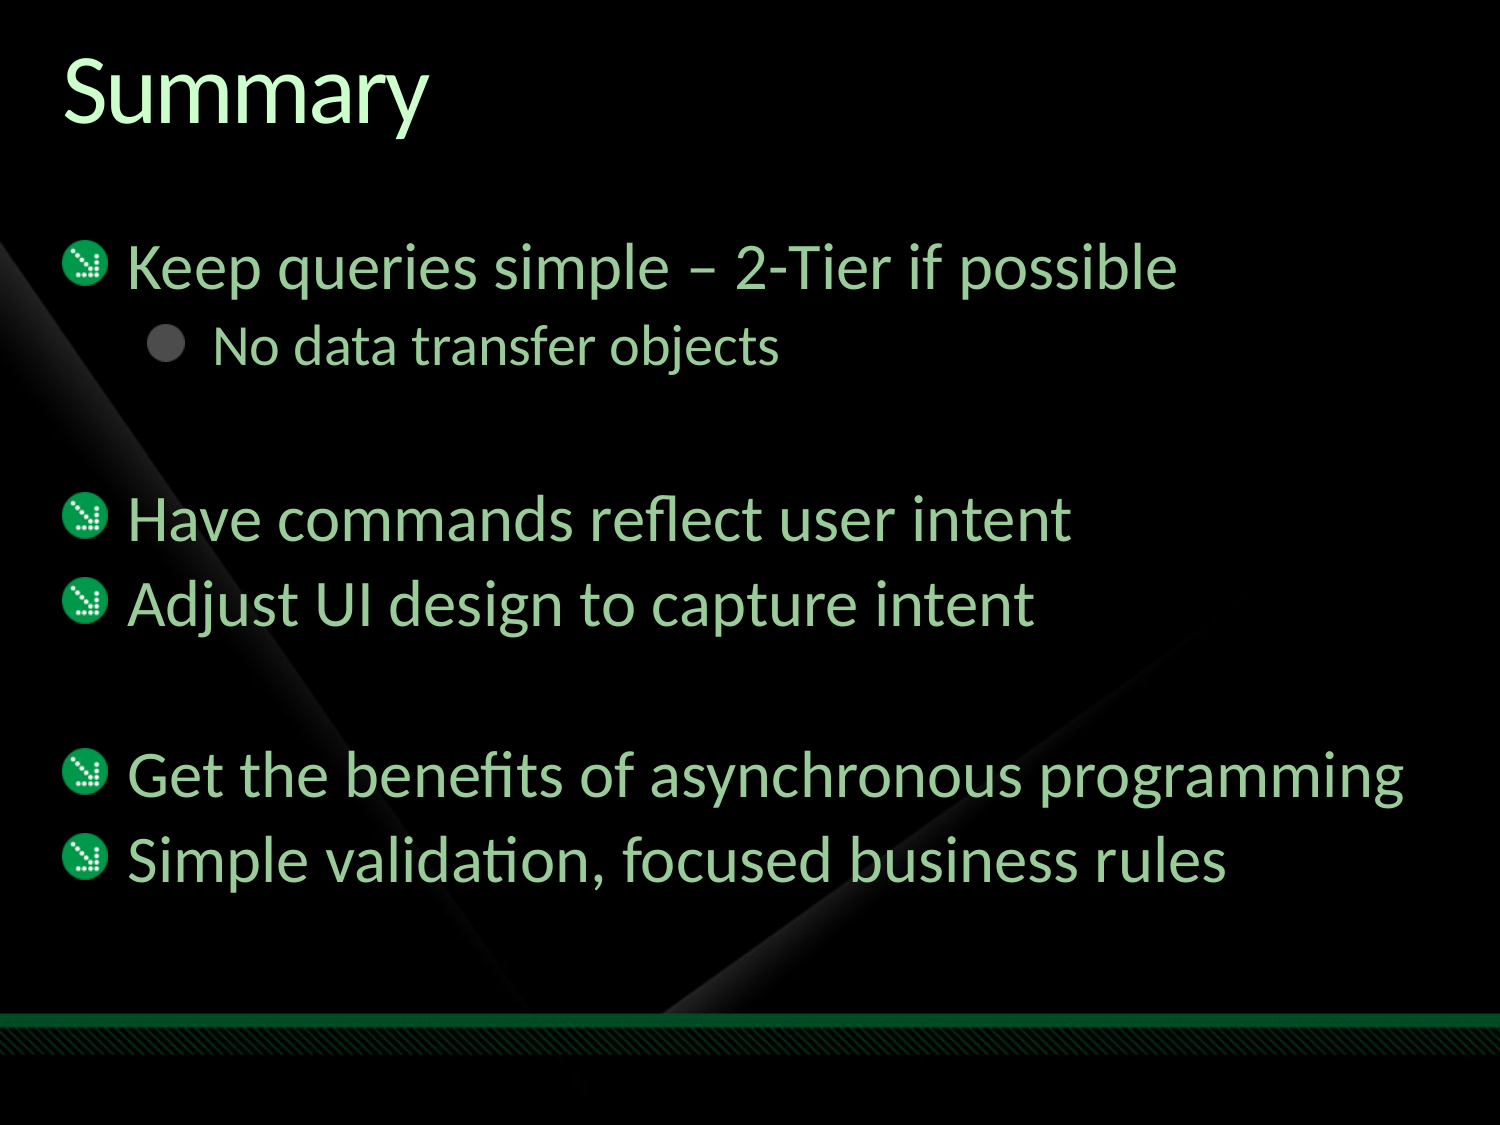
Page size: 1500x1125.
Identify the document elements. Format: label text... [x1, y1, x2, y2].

picture [0, 0, 1500, 1125]
title Summary [62, 37, 1438, 147]
list Keep queries simple – 2-Tier if possible No data transfer objects Have commands reflect user intent Adjust UI design to capture intent Get the benefits of asynchronous programming Simple validation, focused business rules [62, 231, 1438, 595]
